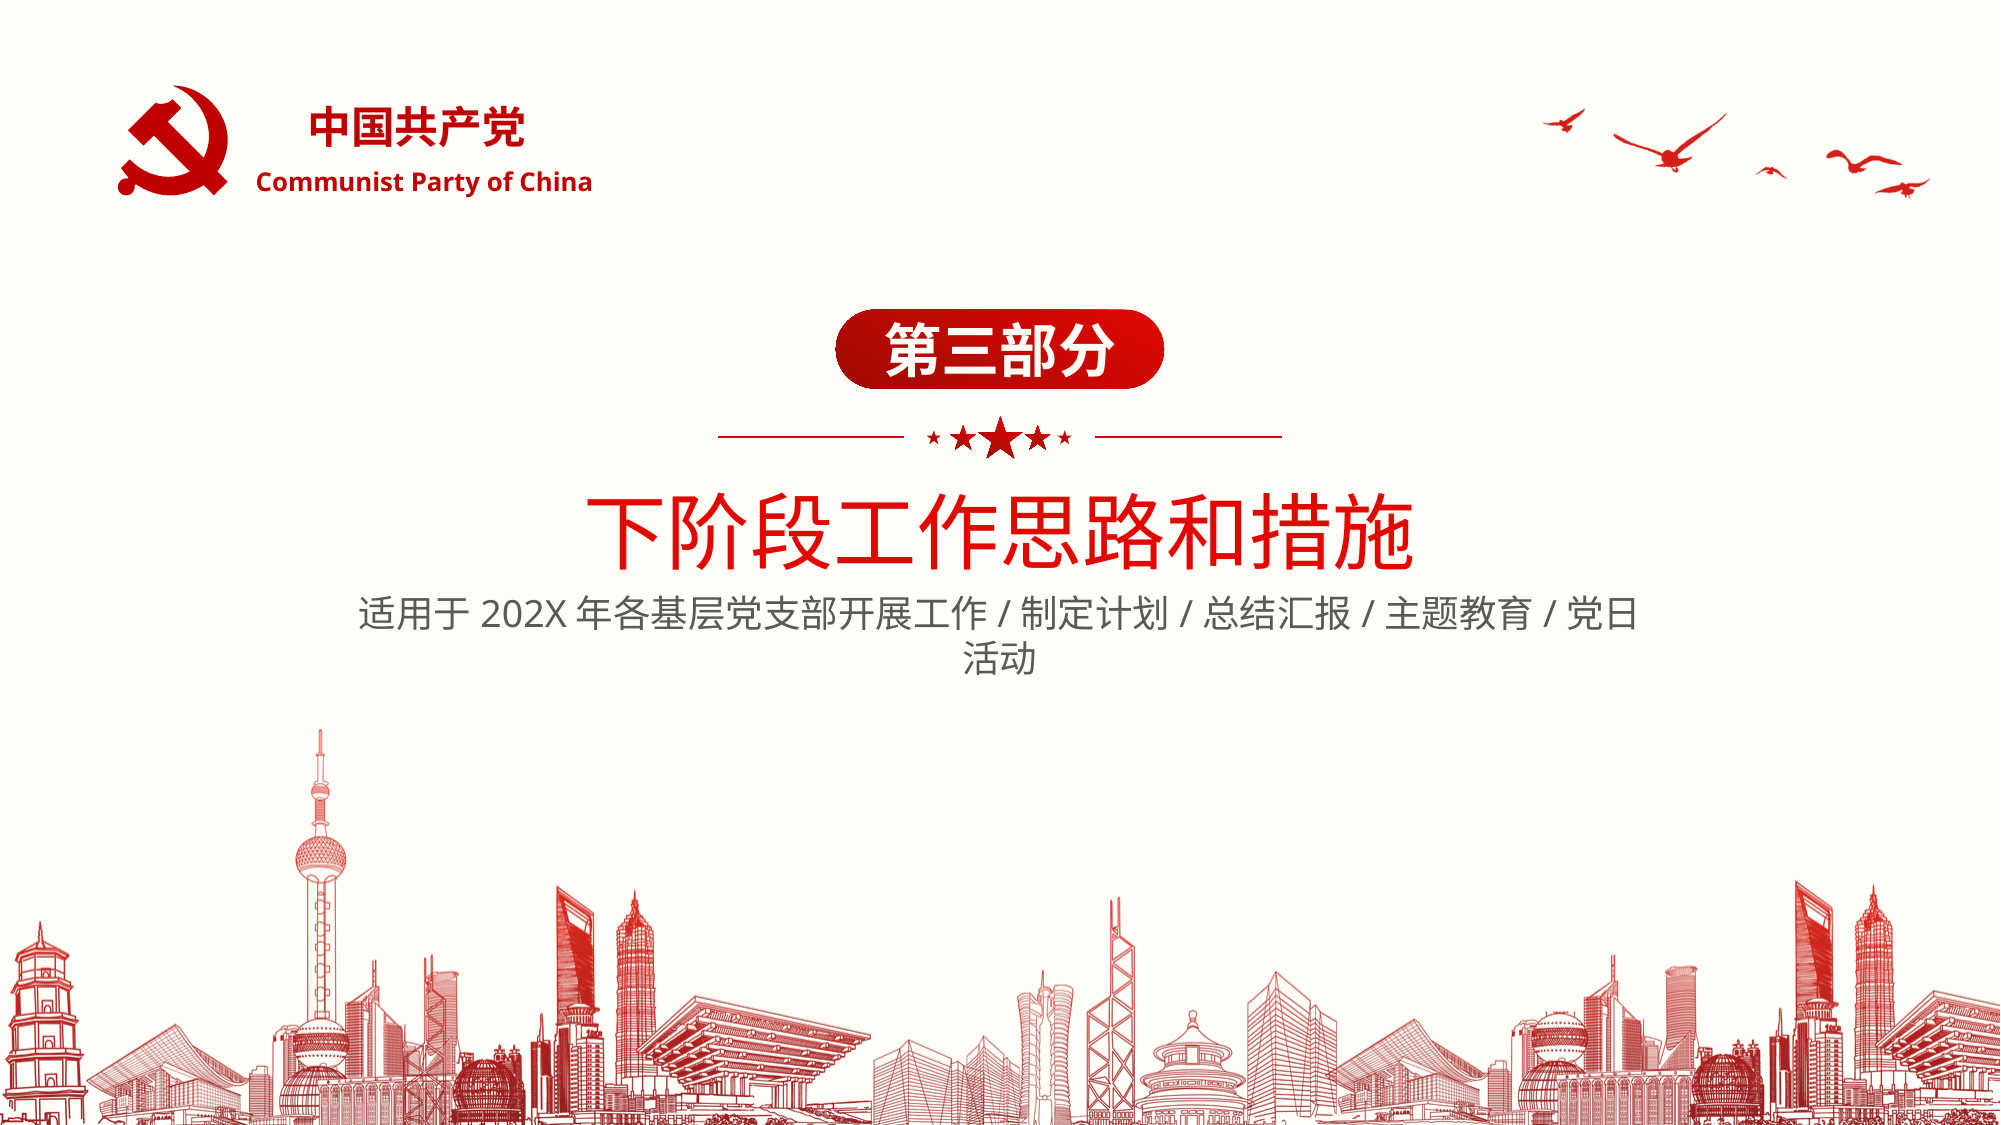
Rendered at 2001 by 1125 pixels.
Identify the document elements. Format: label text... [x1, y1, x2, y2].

text_box Communist Party of China [240, 158, 609, 205]
text_box 中国共产党 [223, 92, 610, 160]
text_box 下阶段工作思路和措施 [464, 474, 1536, 587]
picture [1520, 76, 1961, 223]
picture [0, 707, 2000, 1125]
text_box 第三部分 [835, 309, 1165, 389]
text_box [117, 85, 228, 196]
text_box 适用于202X年各基层党支部开展工作/制定计划/总结汇报/主题教育/党日活动 [335, 603, 1665, 666]
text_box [718, 416, 1282, 459]
